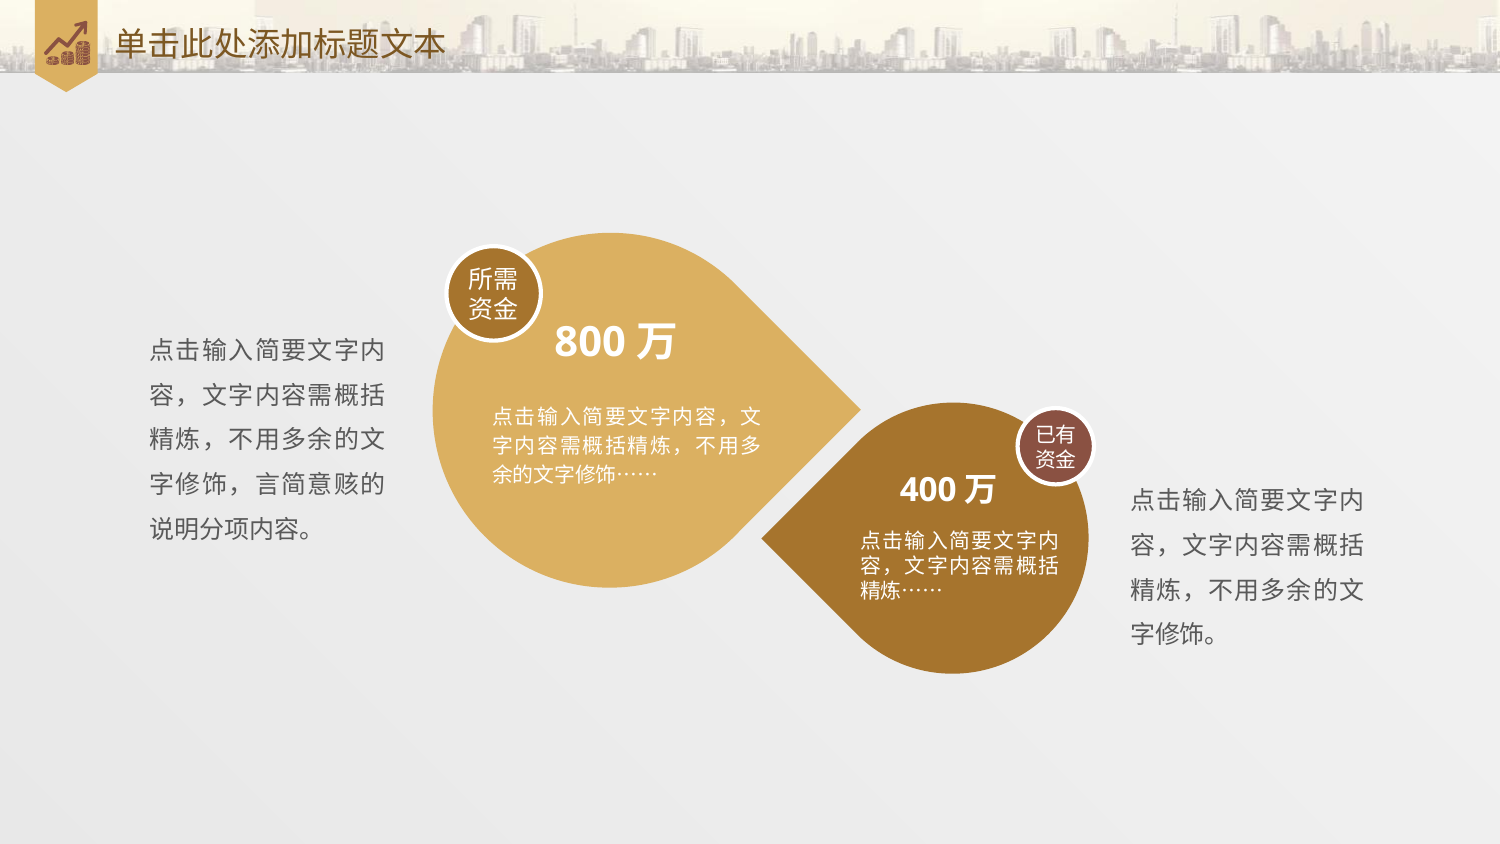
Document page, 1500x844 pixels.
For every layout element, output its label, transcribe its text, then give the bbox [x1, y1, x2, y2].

text_box 800万 [539, 306, 693, 372]
text_box 400万 [884, 460, 1013, 516]
picture [98, 0, 1500, 73]
text_box 所需资金 [444, 244, 543, 343]
text_box [44, 20, 88, 55]
text_box [61, 40, 91, 66]
text_box 点击输入简要文字内容，文字内容需概括精炼，不用多余的文字修饰，言简意赅的说明分项内容。 [149, 319, 386, 544]
text_box 点击输入简要文字内容，文字内容需概括精炼，不用多余的文字修饰。 [1130, 469, 1365, 650]
text_box [46, 56, 60, 66]
title 单击此处添加标题文本 [99, 20, 550, 66]
picture [0, 0, 34, 73]
text_box 已有资金 [1015, 405, 1097, 487]
text_box [759, 400, 1091, 676]
text_box 点击输入简要文字内容，文字内容需概括精炼，不用多余的文字修饰…… [492, 399, 762, 487]
text_box [430, 230, 863, 590]
text_box 点击输入简要文字内容，文字内容需概括精炼…… [860, 528, 1060, 604]
